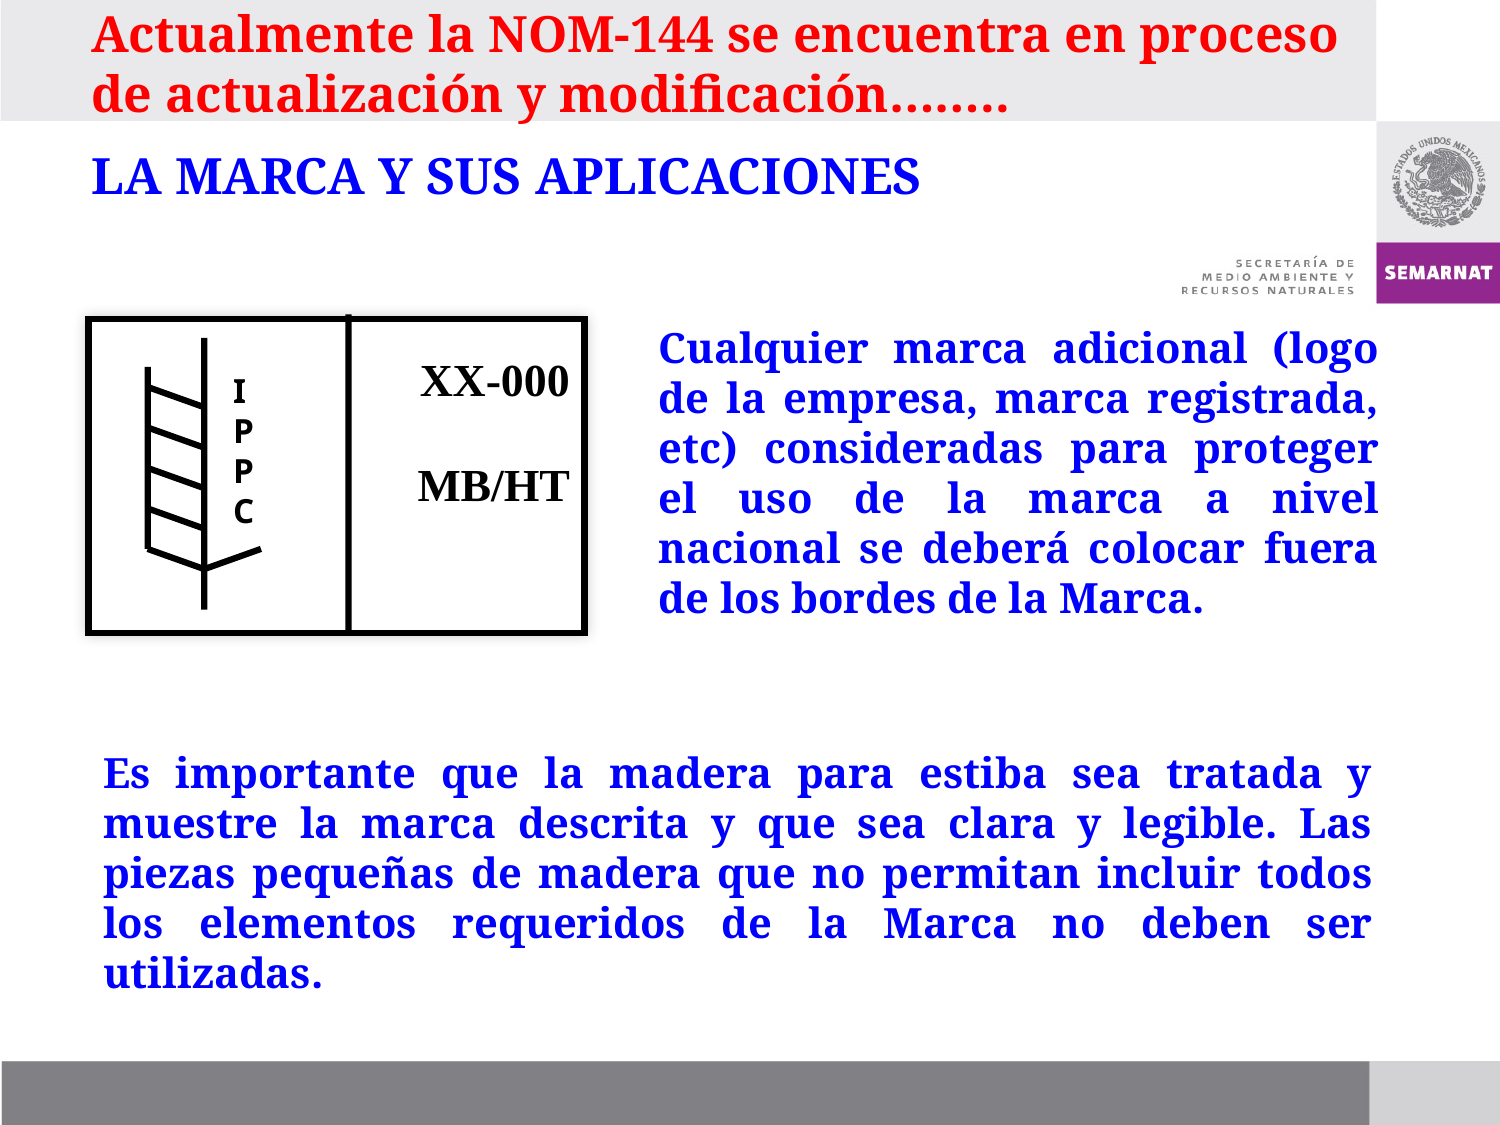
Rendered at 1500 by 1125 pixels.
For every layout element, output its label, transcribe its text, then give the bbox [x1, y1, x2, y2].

text_box Es importante que la madera para estiba sea tratada y muestre la marca descrita y que sea clara y legible. Las piezas pequeñas de madera que no permitan incluir todos los elementos requeridos de la Marca no deben ser utilizadas. [88, 739, 1388, 1005]
picture [0, 0, 1500, 1125]
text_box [147, 337, 288, 610]
text_box [53, 134, 1388, 284]
text_box Actualmente la NOM-144 se encuentra en proceso de actualización y modificación…….. [76, 0, 1365, 131]
text_box Cualquier marca adicional (logo de la empresa, marca registrada, etc) consideradas para proteger el uso de la marca a nivel nacional se deberá colocar fuera de los bordes de la Marca. [643, 314, 1394, 630]
text_box LA MARCA Y SUS APLICACIONES [76, 137, 1105, 212]
text_box XX-000 MB/HT [349, 318, 585, 634]
text_box XX-000 MB/HT [88, 318, 348, 634]
